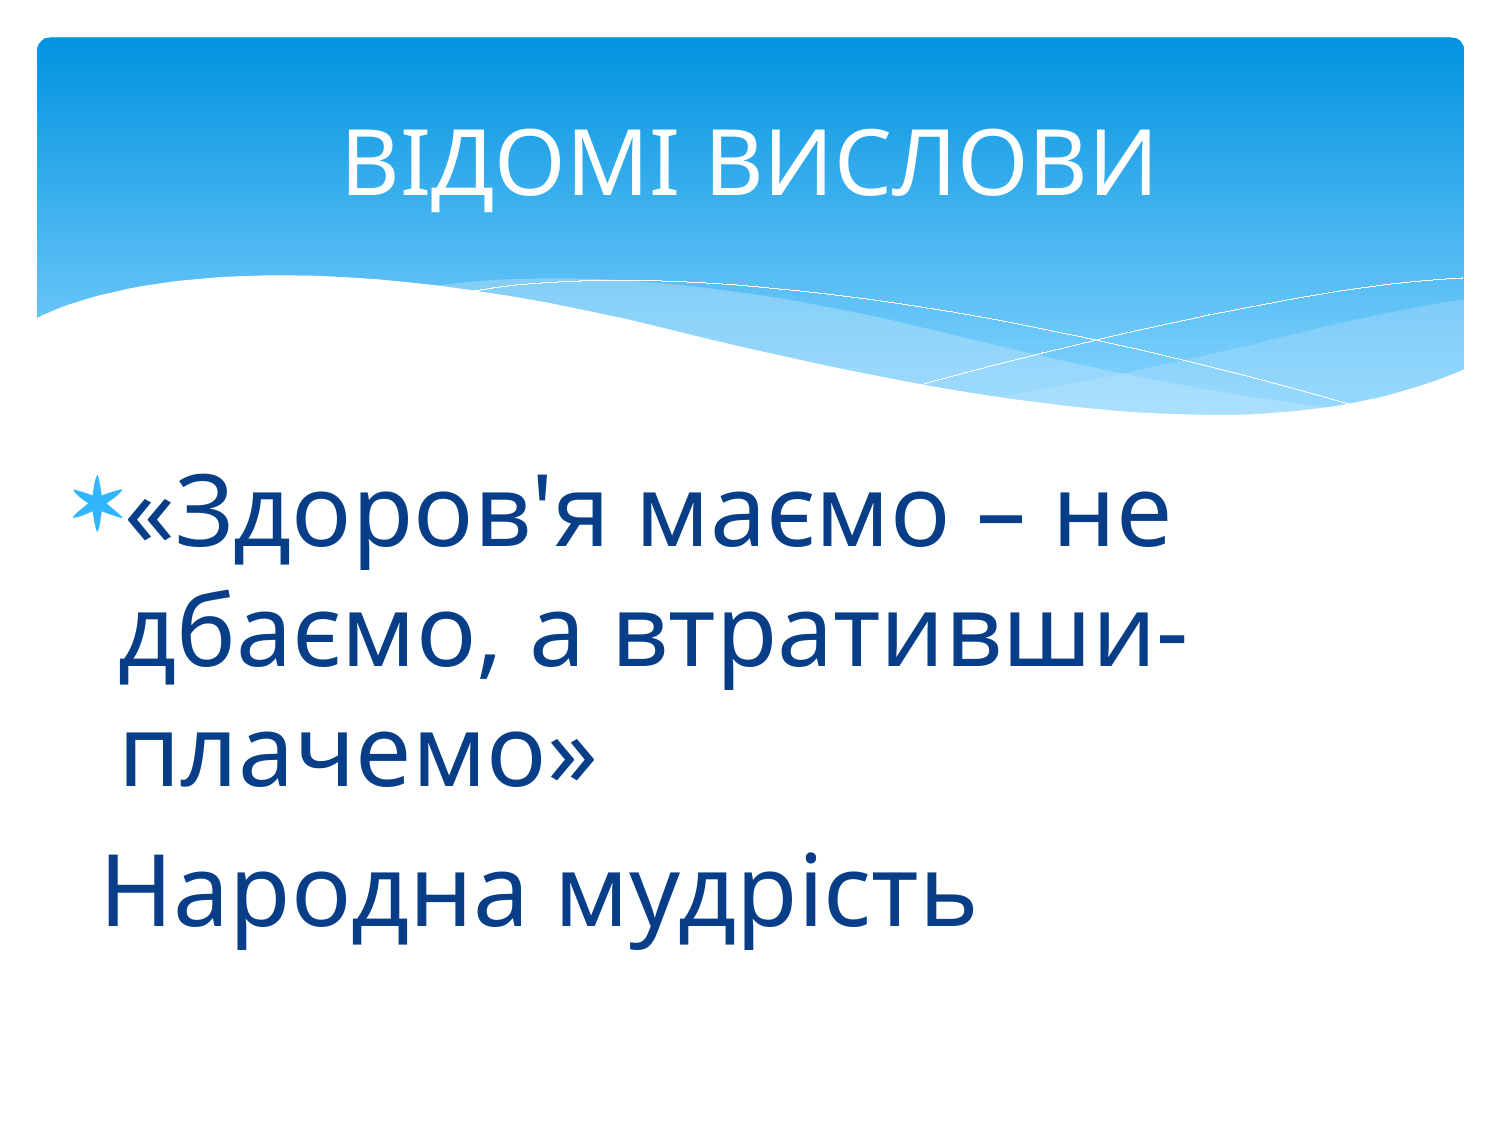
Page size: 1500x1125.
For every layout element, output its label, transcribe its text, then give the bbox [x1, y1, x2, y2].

title ВІДОМІ ВИСЛОВИ [75, 55, 1425, 261]
list «Здоров'я маємо – не дбаємо, а втративши-плачемо» Народна мудрість [58, 438, 1454, 1005]
